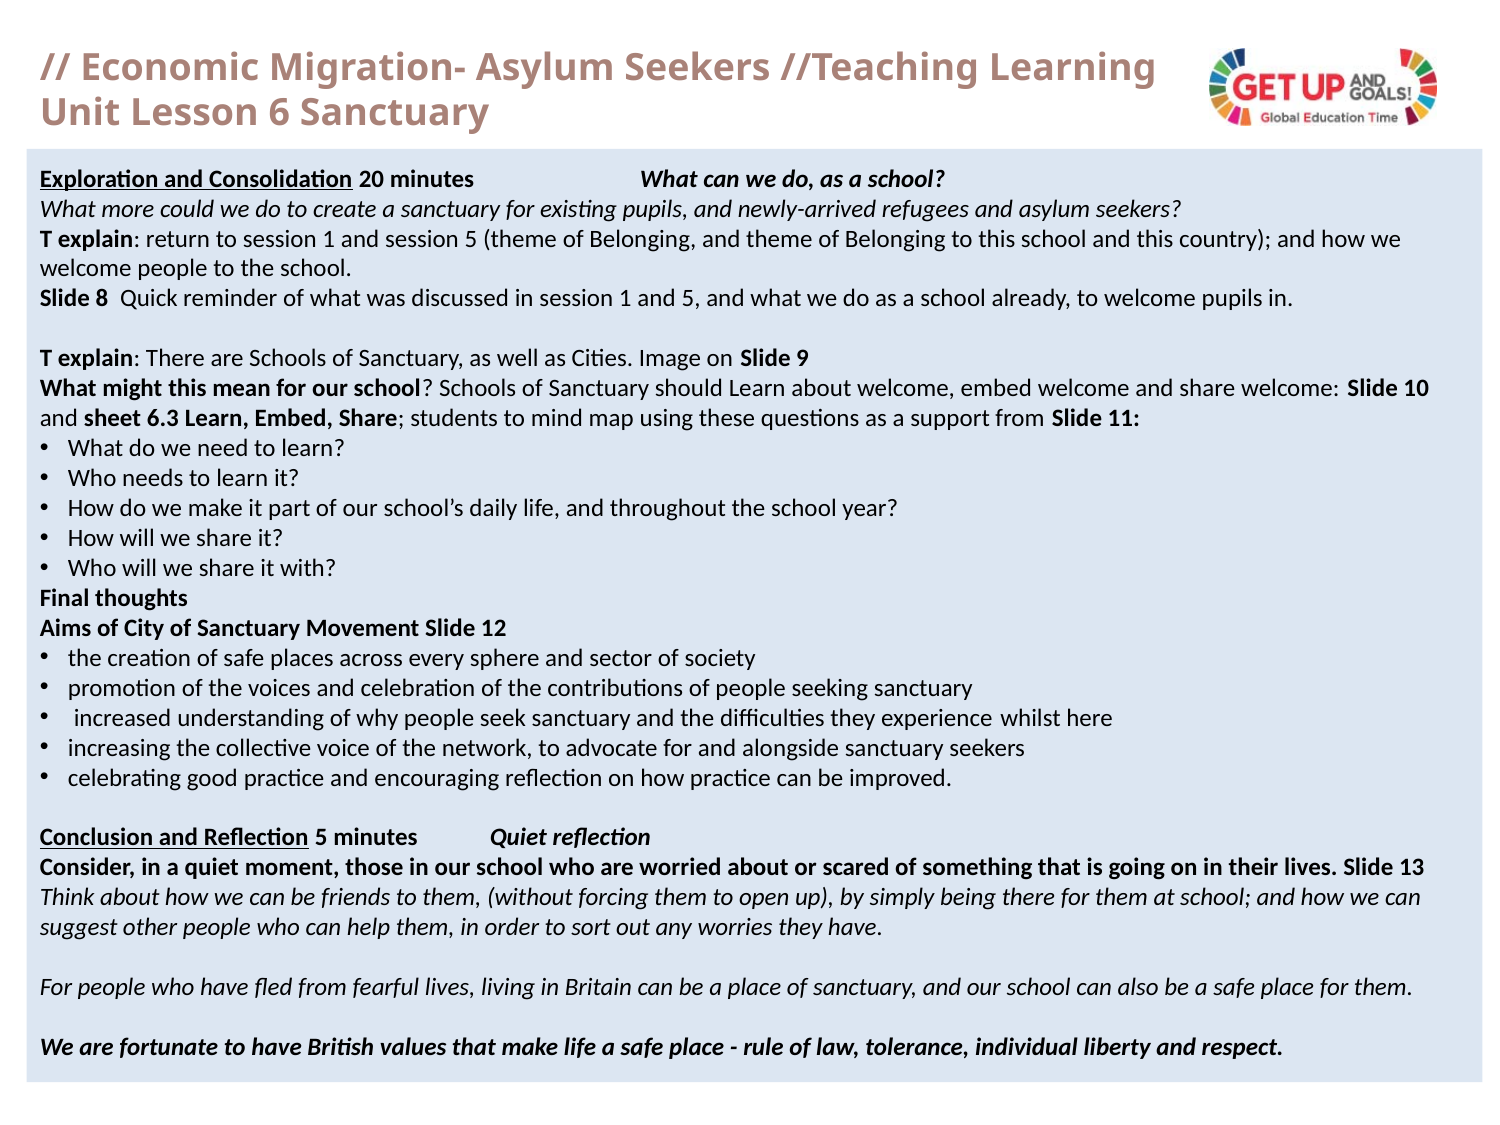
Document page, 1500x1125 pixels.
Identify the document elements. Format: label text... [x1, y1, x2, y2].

picture [1209, 47, 1437, 127]
text_box // Economic Migration- Asylum Seekers //Teaching Learning Unit Lesson 6 Sanctuary [26, 30, 1188, 126]
text_box Exploration and Consolidation 20 minutes What can we do, as a school? What more could we do to create a sanctuary for existing pupils, and newly-arrived refugees and asylum seekers? T explain: return to session 1 and session 5 (theme of Belonging, and theme of Belonging to this school and this country); and how we welcome people to the school. Slide 8 Quick reminder of what was discussed in session 1 and 5, and what we do as a school already, to welcome pupils in. T explain: There are Schools of Sanctuary, as well as Cities. Image on Slide 9 What might this mean for our school? Schools of Sanctuary should Learn about welcome, embed welcome and share welcome: Slide 10 and sheet 6.3 Learn, Embed, Share; students to mind map using these questions as a support from Slide 11: What do we need to learn? Who needs to learn it? How do we make it part of our school’s daily life, and throughout the school year? How will we share it? Who will we share it with? Final thoughts Aims of City of Sanctuary Movement Slide 12 the creation of safe places across every sphere and sector of society promotion of the voices and celebration of the contributions of people seeking sanctuary increased understanding of why people seek sanctuary and the difficulties they experience whilst here increasing the collective voice of the network, to advocate for and alongside sanctuary seekers celebrating good practice and encouraging reflection on how practice can be improved. Conclusion and Reflection 5 minutes Quiet reflection Consider, in a quiet moment, those in our school who are worried about or scared of something that is going on in their lives. Slide 13 Think about how we can be friends to them, (without forcing them to open up), by simply being there for them at school; and how we can suggest other people who can help them, in order to sort out any worries they have. For people who have fled from fearful lives, living in Britain can be a place of sanctuary, and our school can also be a safe place for them. We are fortunate to have British values that make life a safe place - rule of law, tolerance, individual liberty and respect. [26, 148, 1483, 1083]
text_box [1086, 275, 1425, 371]
